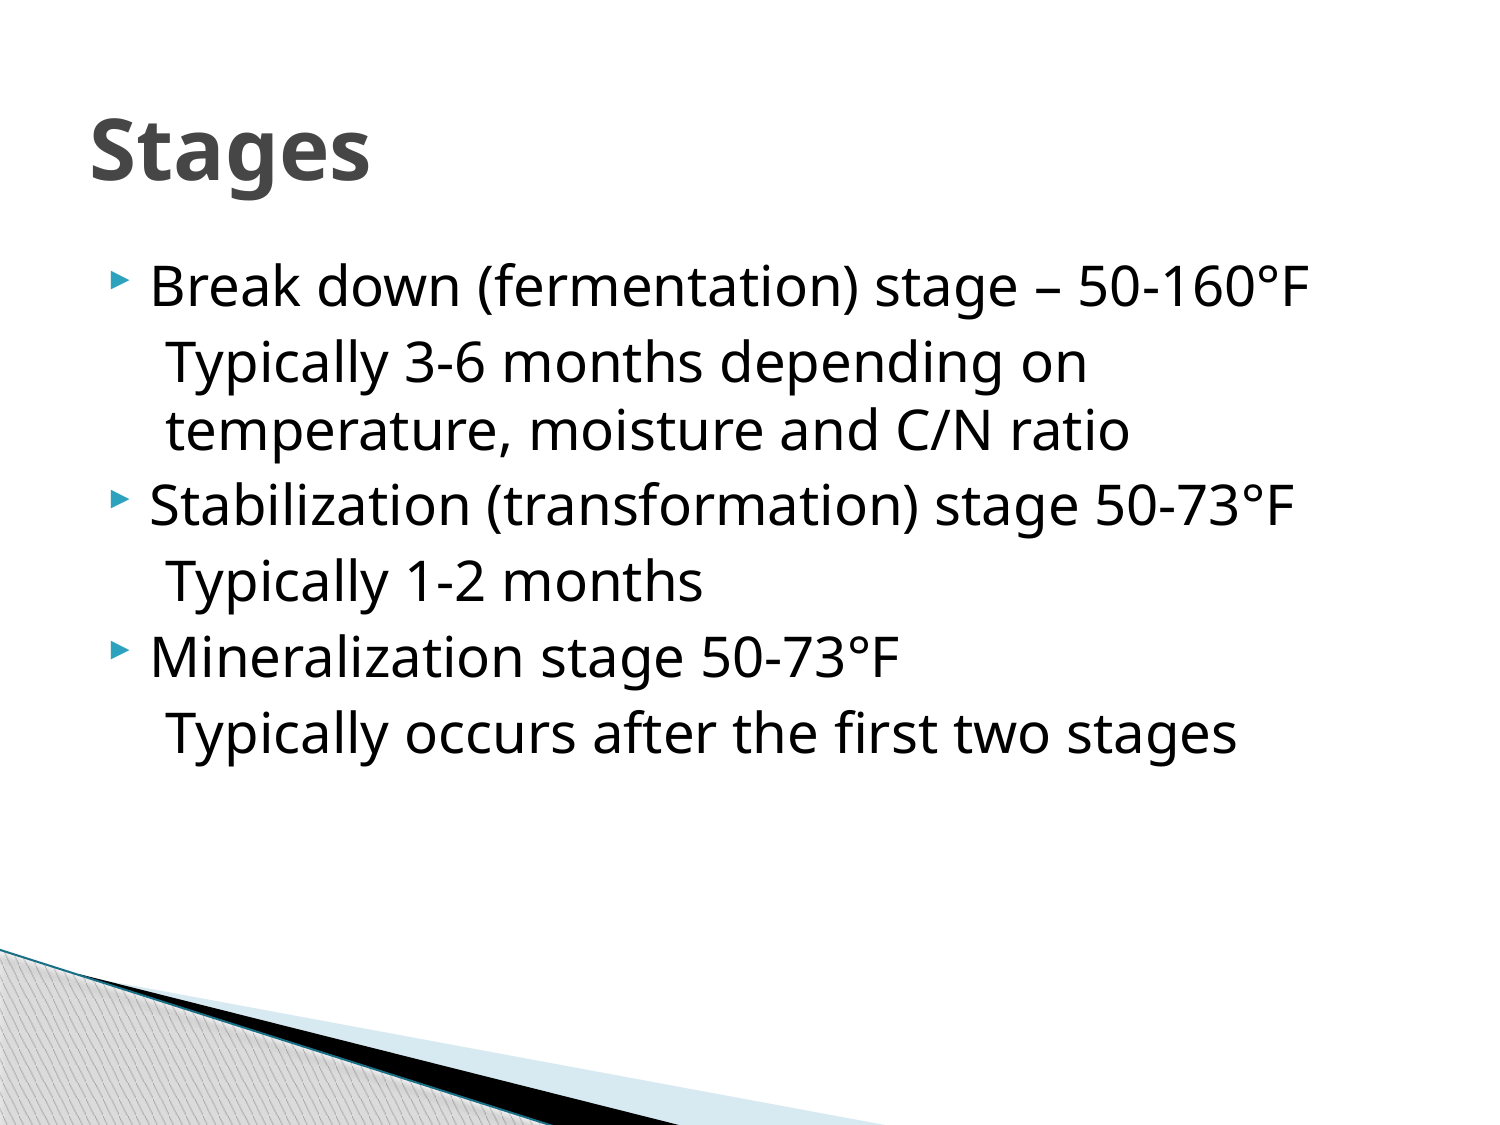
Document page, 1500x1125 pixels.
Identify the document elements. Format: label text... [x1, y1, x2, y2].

list Break down (fermentation) stage – 50-160°F Typically 3-6 months depending on temperature, moisture and C/N ratio Stabilization (transformation) stage 50-73°F Typically 1-2 months Mineralization stage 50-73°F Typically occurs after the first two stages [75, 243, 1425, 986]
title Stages [75, 52, 1263, 240]
